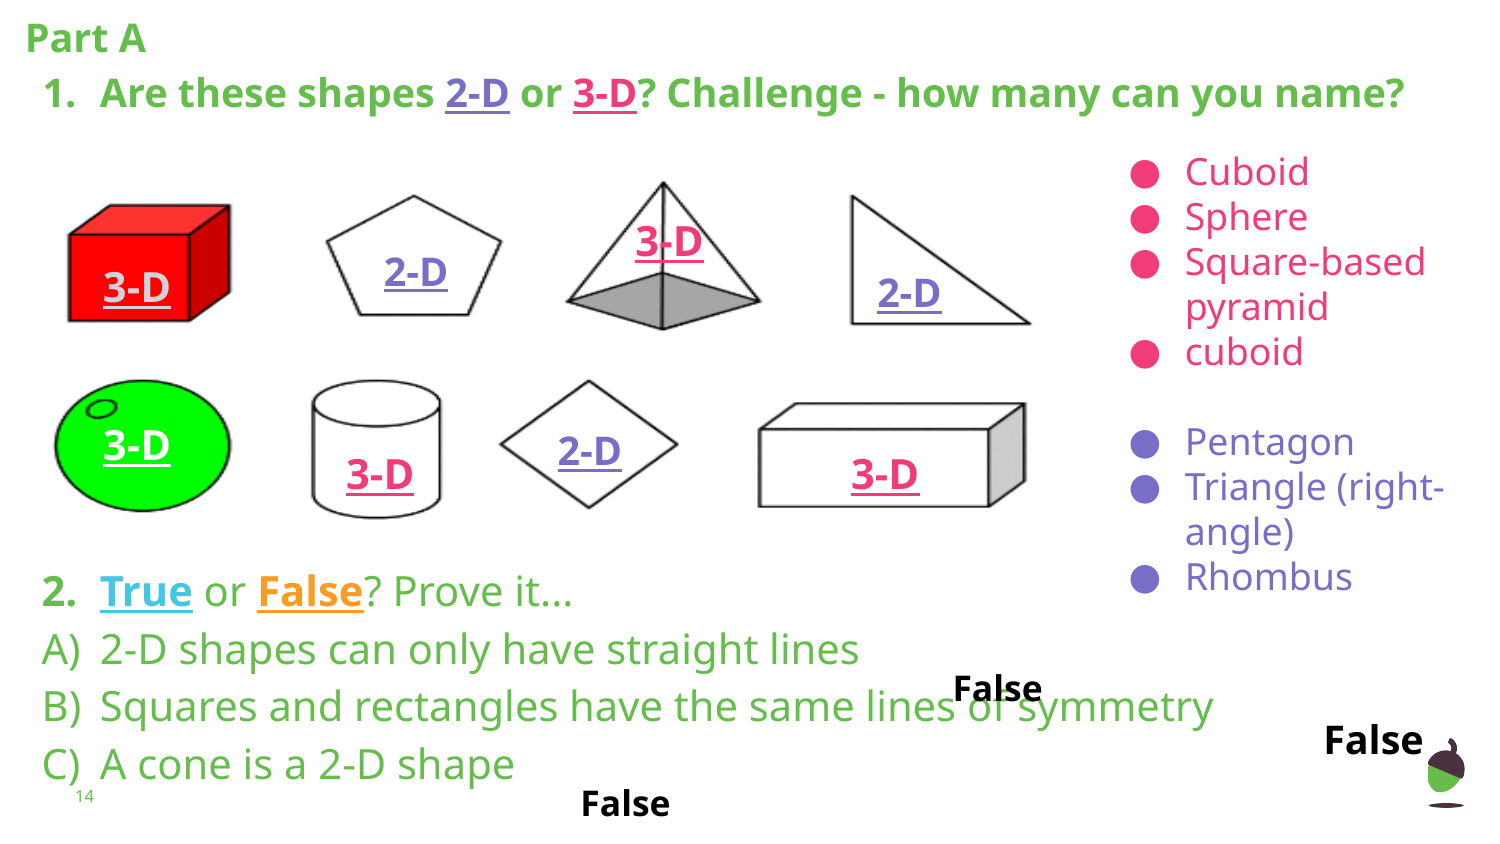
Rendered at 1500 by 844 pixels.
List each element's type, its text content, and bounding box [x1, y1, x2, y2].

title Part A Are these shapes 2-D or 3-D? Challenge - how many can you name? True or False? Prove it... 2-D shapes can only have straight lines Squares and rectangles have the same lines of symmetry A cone is a 2-D shape [24, 6, 1500, 140]
picture [1427, 738, 1465, 808]
slide_number ‹#› [75, 786, 194, 816]
text_box False [1308, 700, 1455, 750]
text_box Cuboid Sphere Square-based pyramid cuboid Pentagon Triangle (right-angle) Rhombus [1094, 132, 1469, 635]
text_box False [565, 766, 724, 816]
text_box False [937, 650, 1127, 701]
picture [24, 180, 1068, 532]
